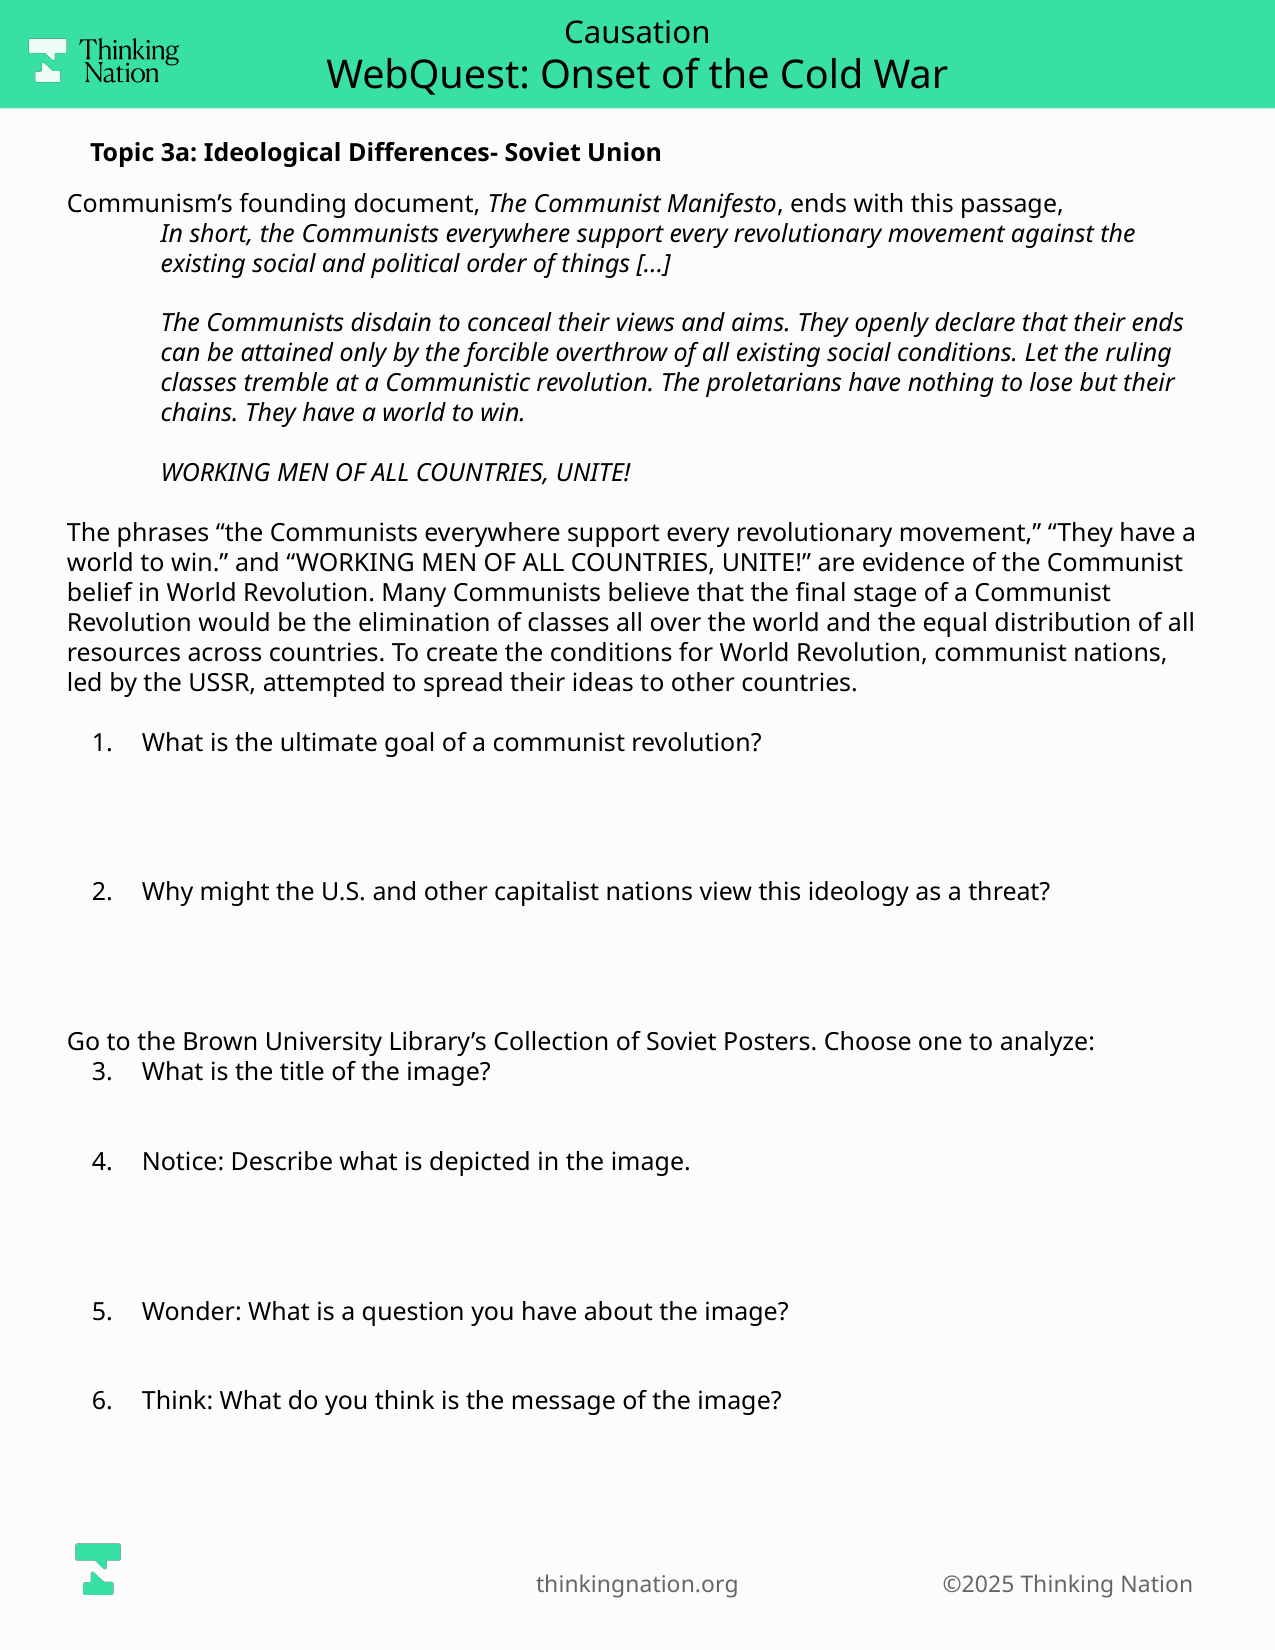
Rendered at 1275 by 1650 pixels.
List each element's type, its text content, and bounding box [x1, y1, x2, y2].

text_box Topic 3a: Ideological Differences- Soviet Union [74, 121, 1246, 212]
picture [12, 24, 184, 96]
text_box ©2025 Thinking Nation [907, 1553, 1210, 1605]
text_box Causation WebQuest: Onset of the Cold War [0, 0, 1275, 109]
picture [62, 1533, 134, 1605]
text_box Communism’s founding document, The Communist Manifesto, ends with this passage, In short, the Communists everywhere support every revolutionary movement against the existing social and political order of things [...] The Communists disdain to conceal their views and aims. They openly declare that their ends can be attained only by the forcible overthrow of all existing social conditions. Let the ruling classes tremble at a Communistic revolution. The proletarians have nothing to lose but their chains. They have a world to win. WORKING MEN OF ALL COUNTRIES, UNITE! The phrases “the Communists everywhere support every revolutionary movement,” “They have a world to win.” and “WORKING MEN OF ALL COUNTRIES, UNITE!” are evidence of the Communist belief in World Revolution. Many Communists believe that the final stage of a Communist Revolution would be the elimination of classes all over the world and the equal distribution of all resources across countries. To create the conditions for World Revolution, communist nations, led by the USSR, attempted to spread their ideas to other countries. What is the ultimate goal of a communist revolution? Why might the U.S. and other capitalist nations view this ideology as a threat? Go to the Brown University Library’s Collection of Soviet Posters. Choose one to analyze: What is the title of the image? Notice: Describe what is depicted in the image. Wonder: What is a question you have about the image? Think: What do you think is the message of the image? [51, 172, 1223, 708]
text_box thinkingnation.org [486, 1553, 789, 1605]
